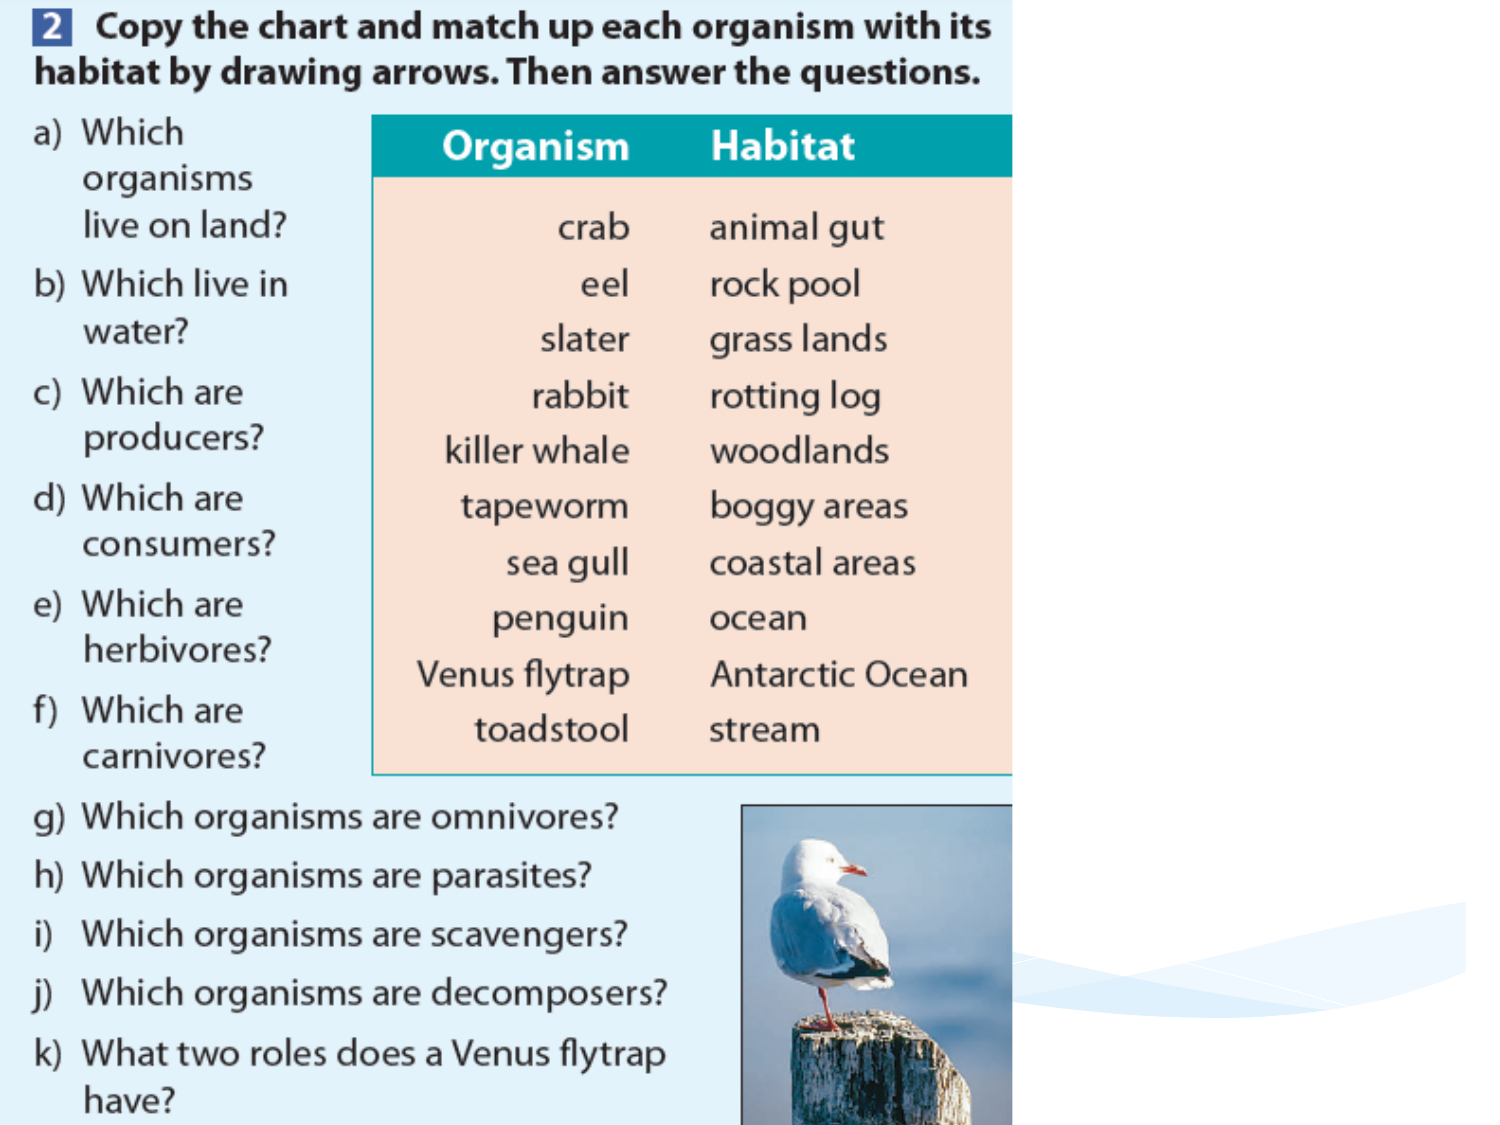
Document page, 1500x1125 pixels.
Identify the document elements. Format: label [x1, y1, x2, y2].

picture [0, 0, 1013, 1125]
